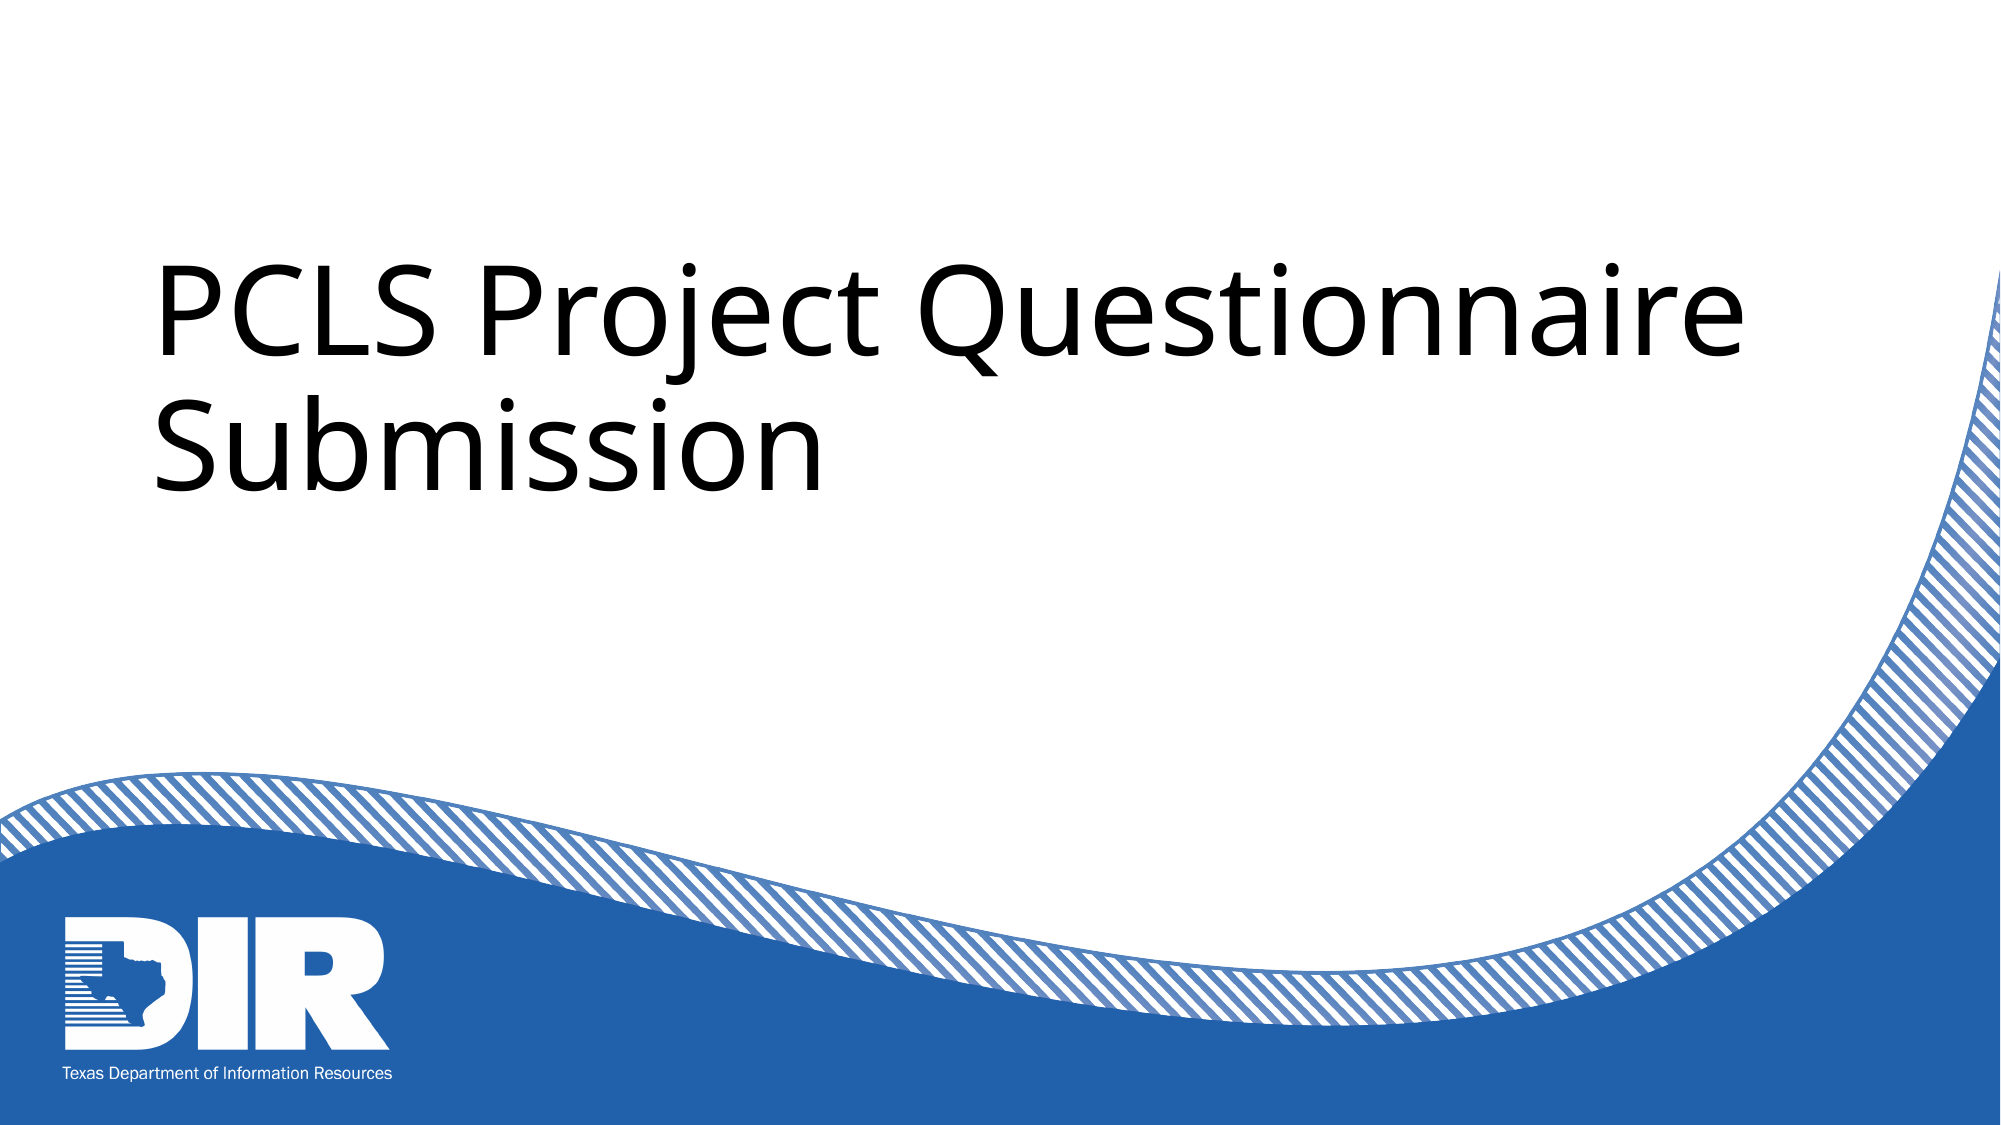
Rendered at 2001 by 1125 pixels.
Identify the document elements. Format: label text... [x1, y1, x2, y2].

title PCLS Project Questionnaire Submission [136, 57, 1862, 526]
picture [0, 0, 2001, 1125]
